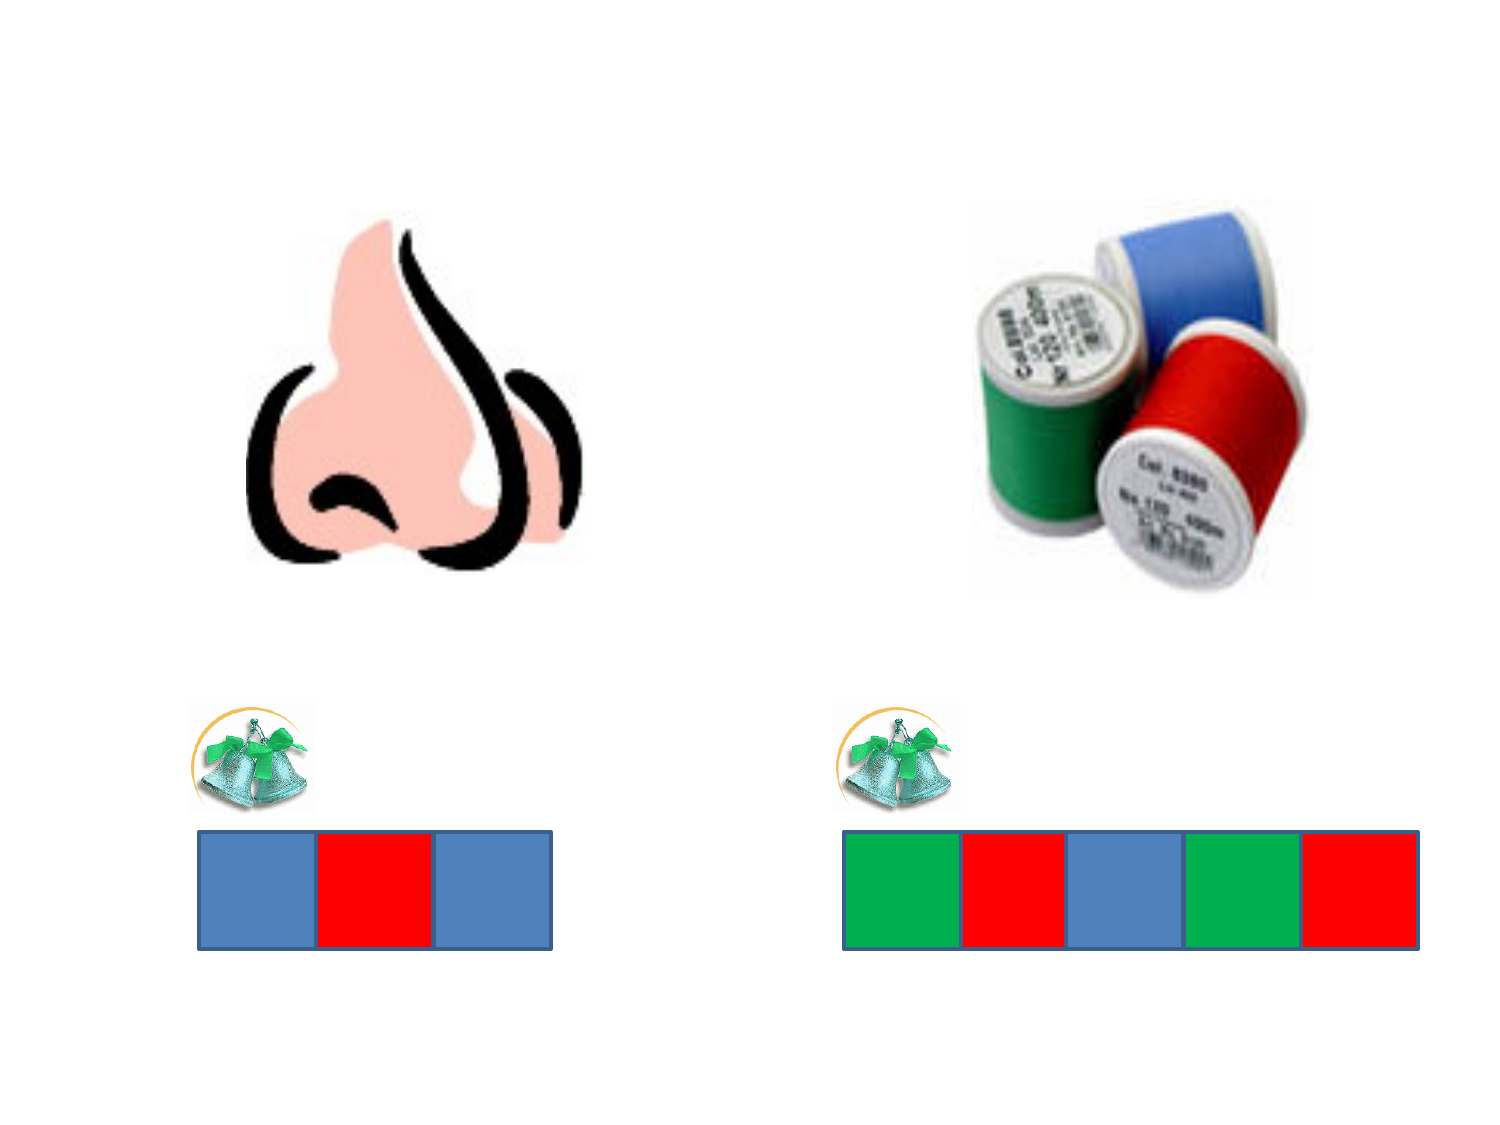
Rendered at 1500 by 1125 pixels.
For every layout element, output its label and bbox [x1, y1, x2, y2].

text_box [1299, 830, 1420, 951]
text_box [842, 830, 963, 951]
picture [831, 702, 962, 814]
text_box [197, 830, 314, 951]
text_box [436, 830, 553, 951]
picture [245, 210, 587, 575]
text_box [963, 830, 1068, 951]
text_box [314, 830, 436, 951]
picture [972, 198, 1313, 598]
text_box [1068, 830, 1186, 951]
picture [187, 702, 317, 814]
text_box [1186, 830, 1299, 951]
